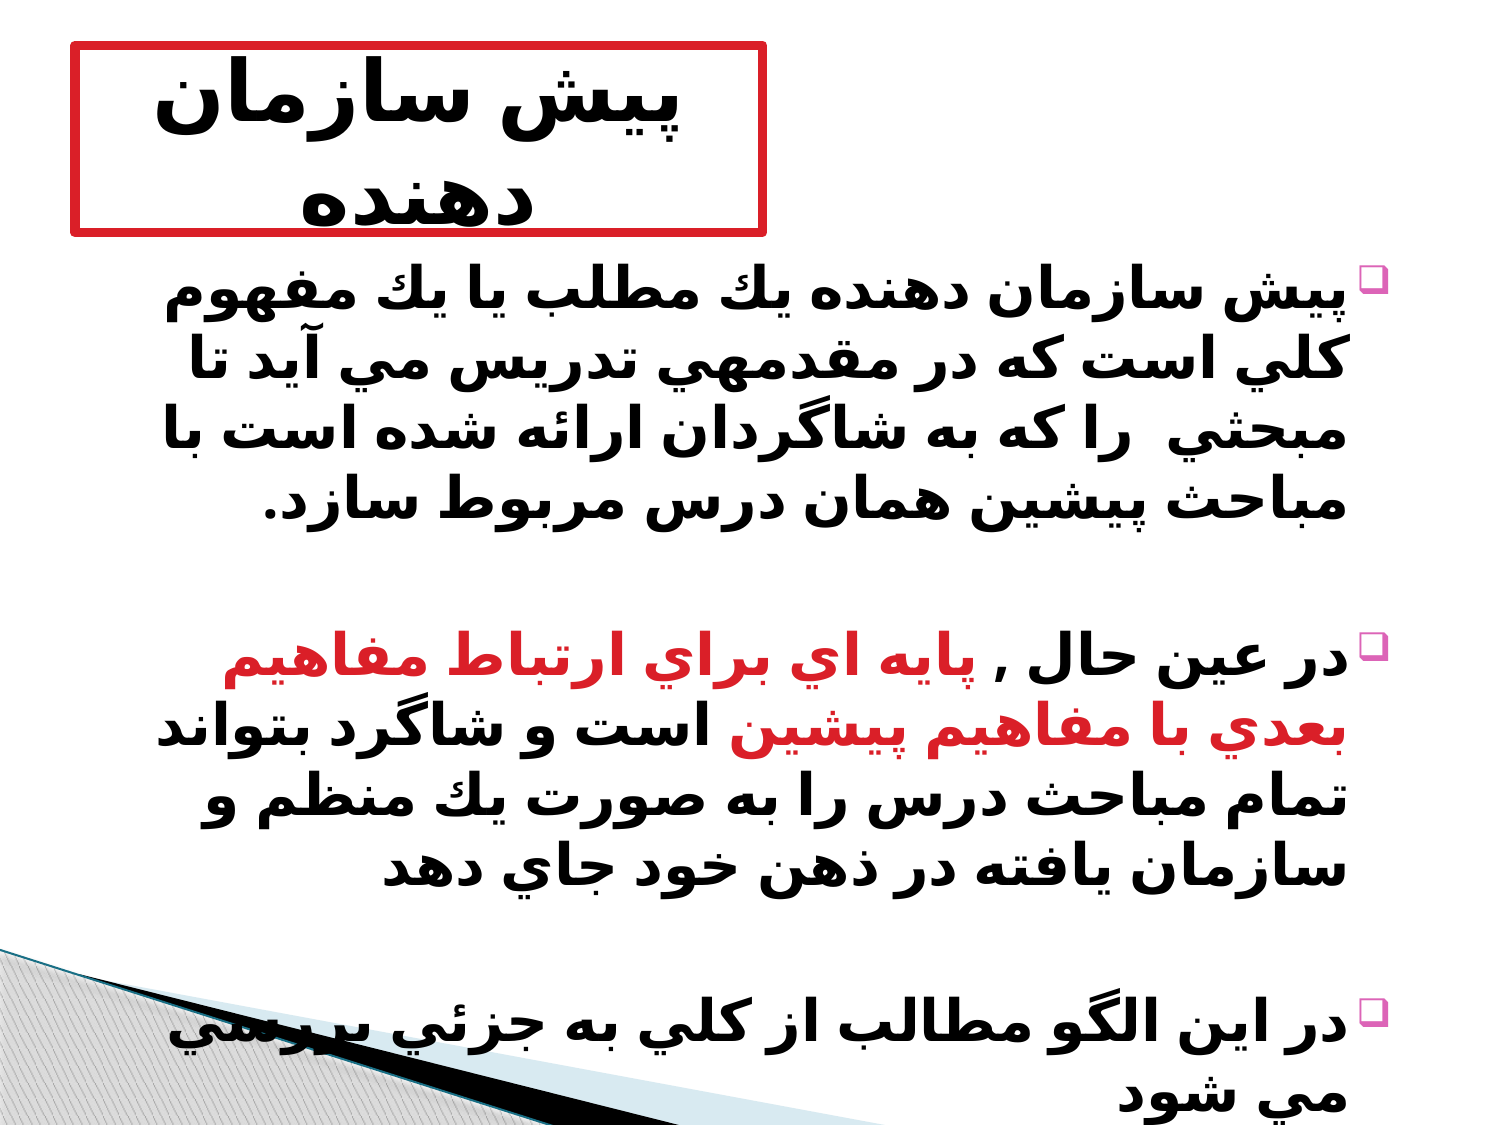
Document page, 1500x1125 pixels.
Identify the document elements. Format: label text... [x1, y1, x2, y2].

list پيش سازمان دهنده يك مطلب يا يك مفهوم كلي است كه در مقدمه‎ي تدريس مي آيد تا مبحثي را كه به شاگردان ارائه شده است با مباحث پيشين همان درس مربوط سازد. در عين حال , پايه اي براي ارتباط مفاهيم بعدي با مفاهيم پيشين است و شاگرد بتواند تمام مباحث درس را به صورت يك منظم و سازمان يافته در ذهن خود جاي دهد در اين الگو مطالب از كلي به جزئي بررسي مي شود [75, 243, 1425, 986]
title پيش سازمان دهنده [70, 41, 767, 237]
